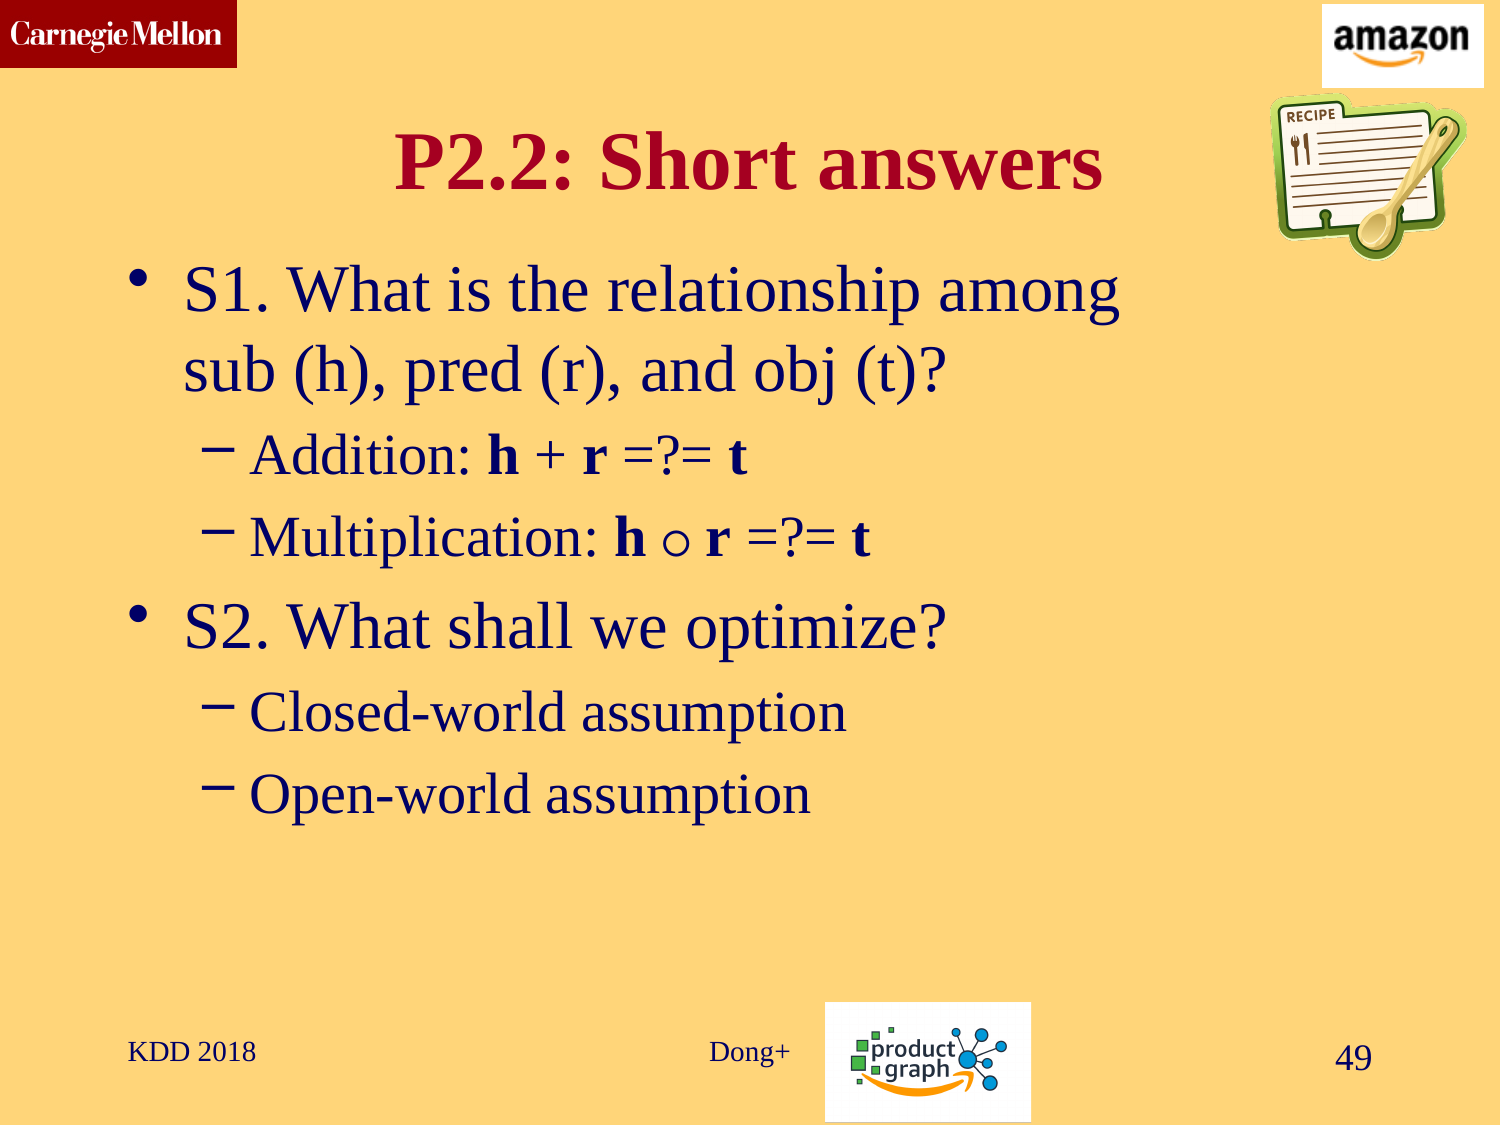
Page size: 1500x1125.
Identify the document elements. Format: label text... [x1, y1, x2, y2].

picture [1270, 93, 1468, 261]
list S1. What is the relationship among sub (h), pred (r), and obj (t)? Addition: h + r =?= t Multiplication: h ⚬ r =?= t S2. What shall we optimize? Closed-world assumption Open-world assumption [112, 237, 1428, 1001]
footer Dong+ [512, 1024, 988, 1101]
slide_number 49 [1074, 1024, 1388, 1101]
title P2.2: Short answers [112, 99, 1265, 213]
slide_number KDD 2018 [112, 1024, 426, 1101]
picture [0, 0, 237, 68]
picture [1322, 4, 1484, 88]
